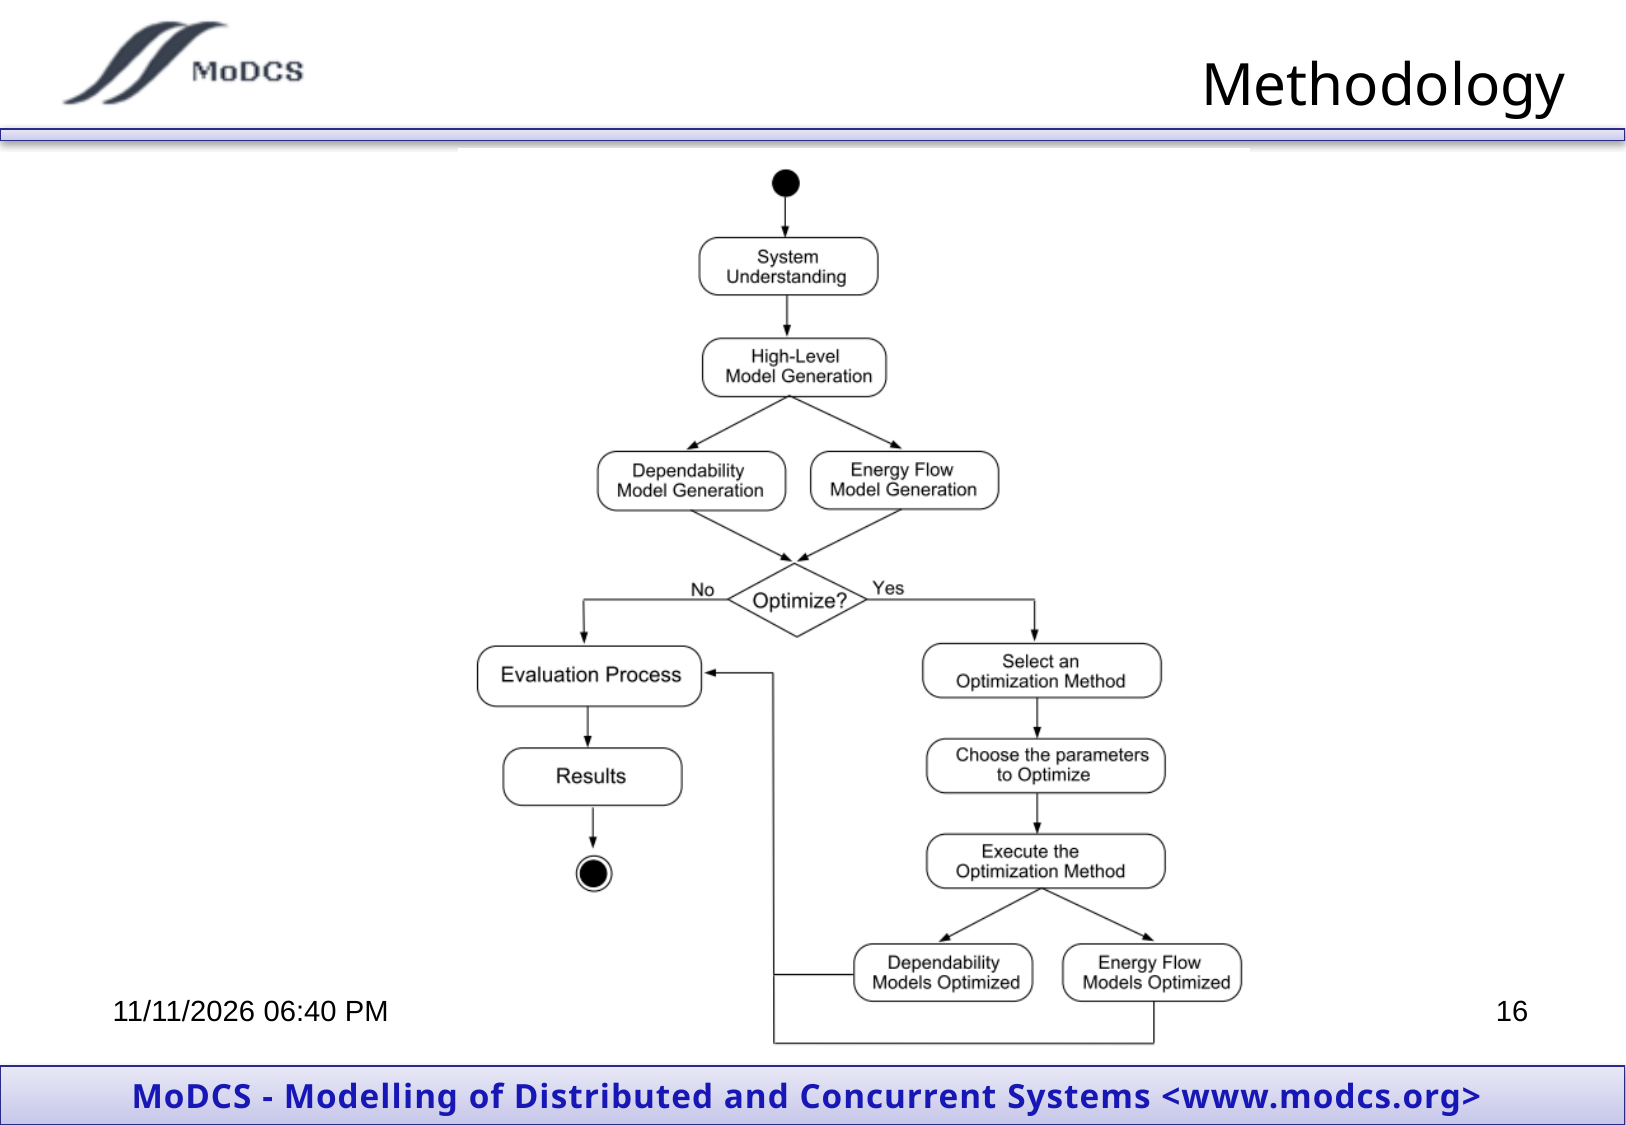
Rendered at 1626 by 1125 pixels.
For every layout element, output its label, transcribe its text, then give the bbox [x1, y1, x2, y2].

picture [0, 0, 425, 128]
slide_number 16 [1255, 984, 1544, 1055]
picture [457, 148, 1250, 1058]
title Methodology [390, 34, 1581, 130]
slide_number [97, 984, 452, 1055]
